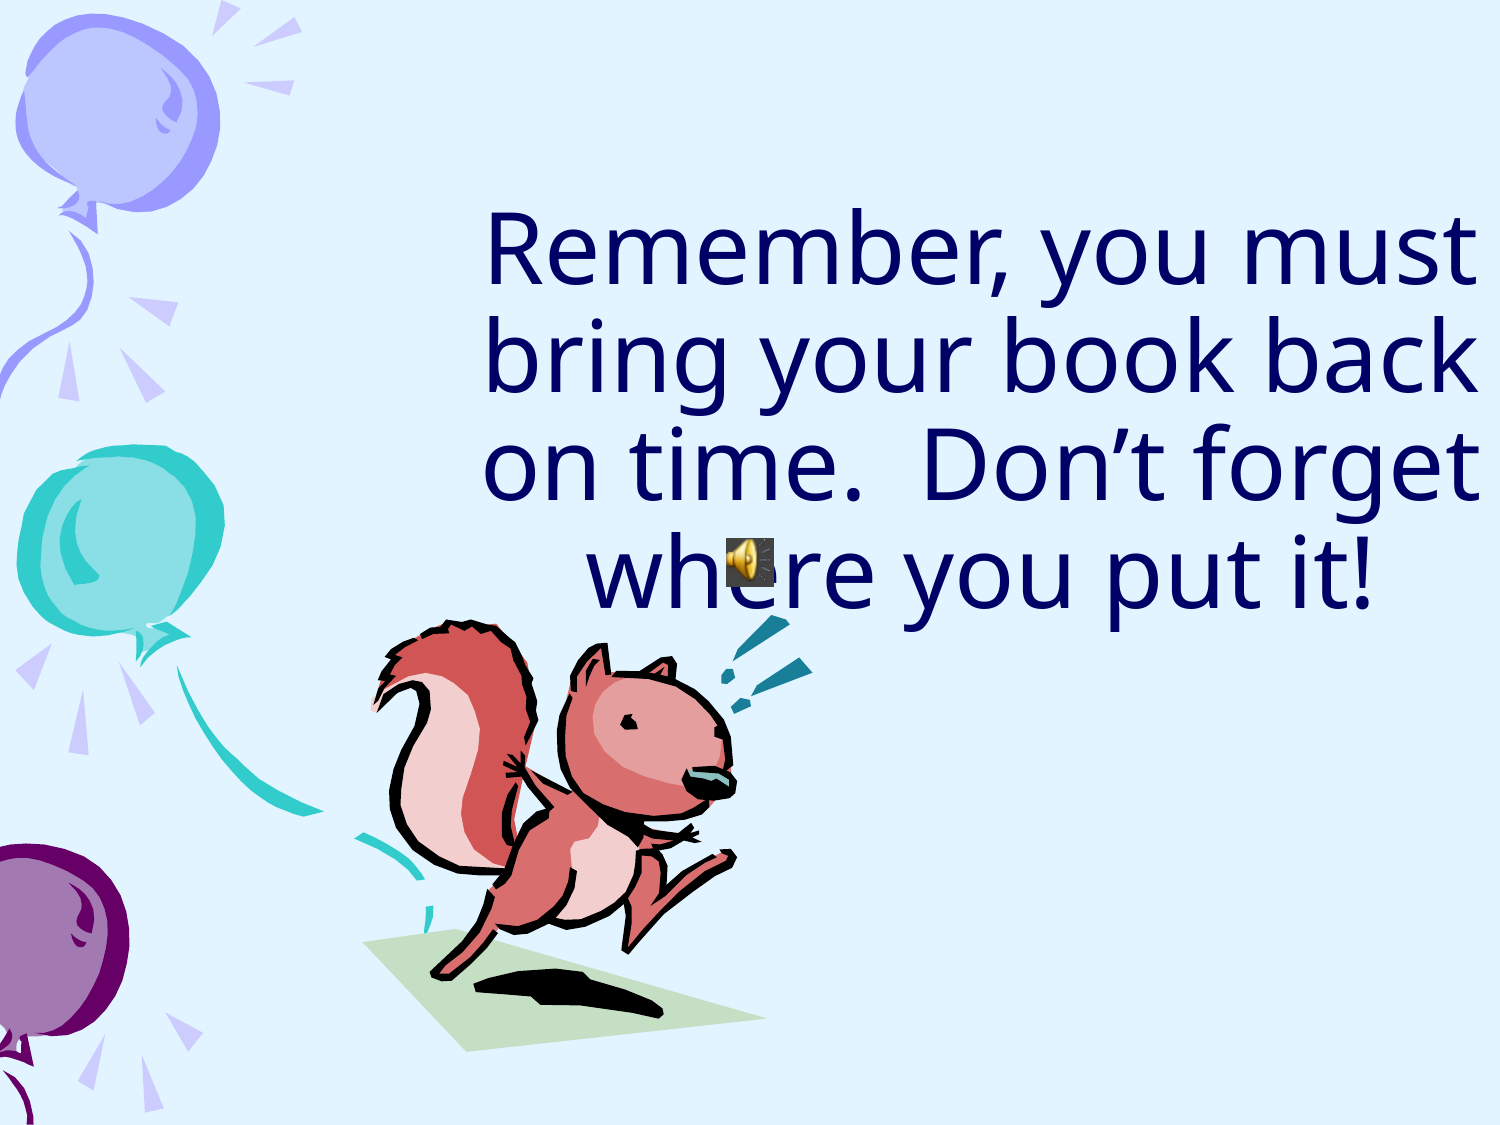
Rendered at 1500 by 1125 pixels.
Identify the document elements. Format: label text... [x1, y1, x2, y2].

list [362, 612, 817, 1056]
title Remember, you must bring your book back on time. Don’t forget where you put it! [462, 224, 1500, 638]
picture [724, 537, 776, 588]
